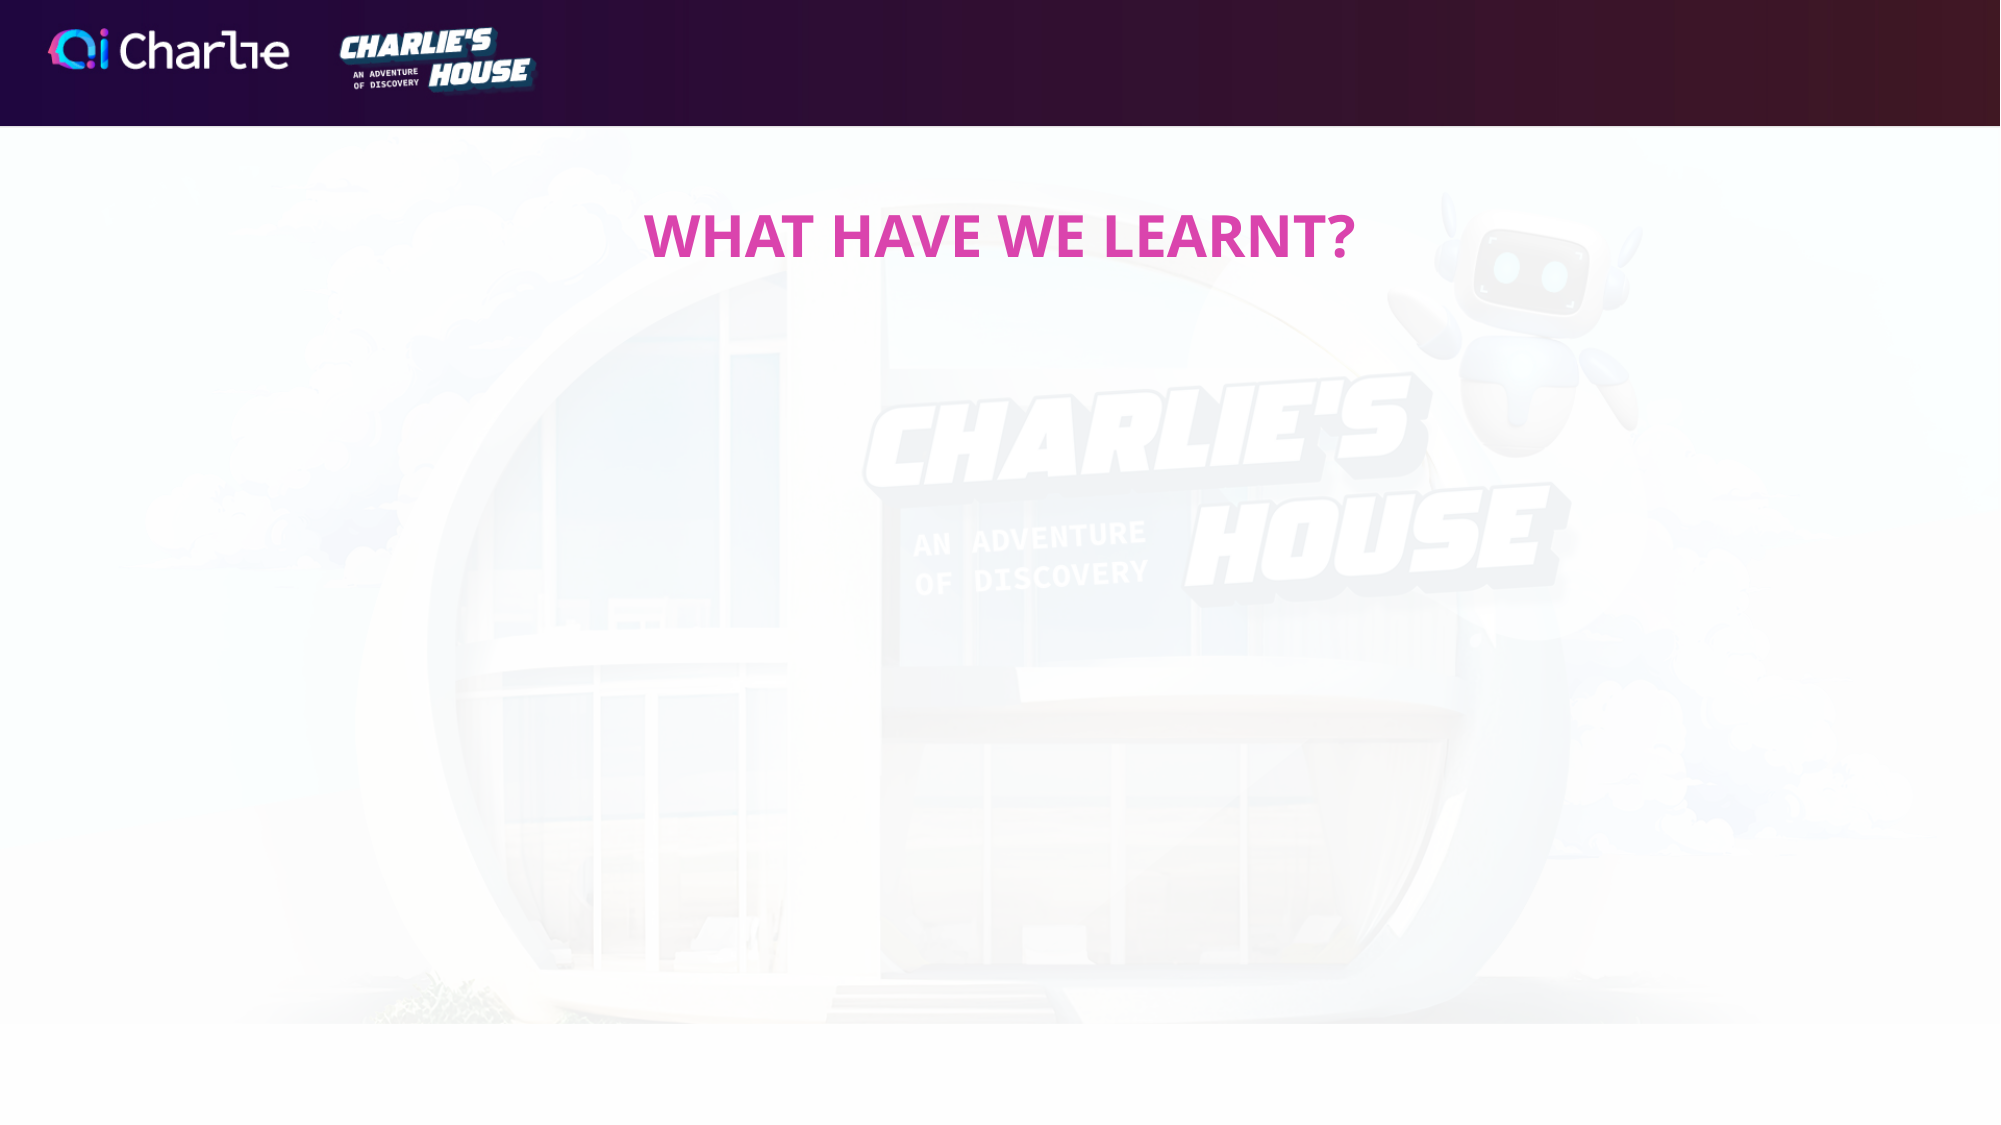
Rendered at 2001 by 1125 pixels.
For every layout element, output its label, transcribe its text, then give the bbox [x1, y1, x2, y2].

text_box WHAT HAVE WE LEARNT? [0, 192, 2000, 347]
picture [0, 0, 2000, 128]
